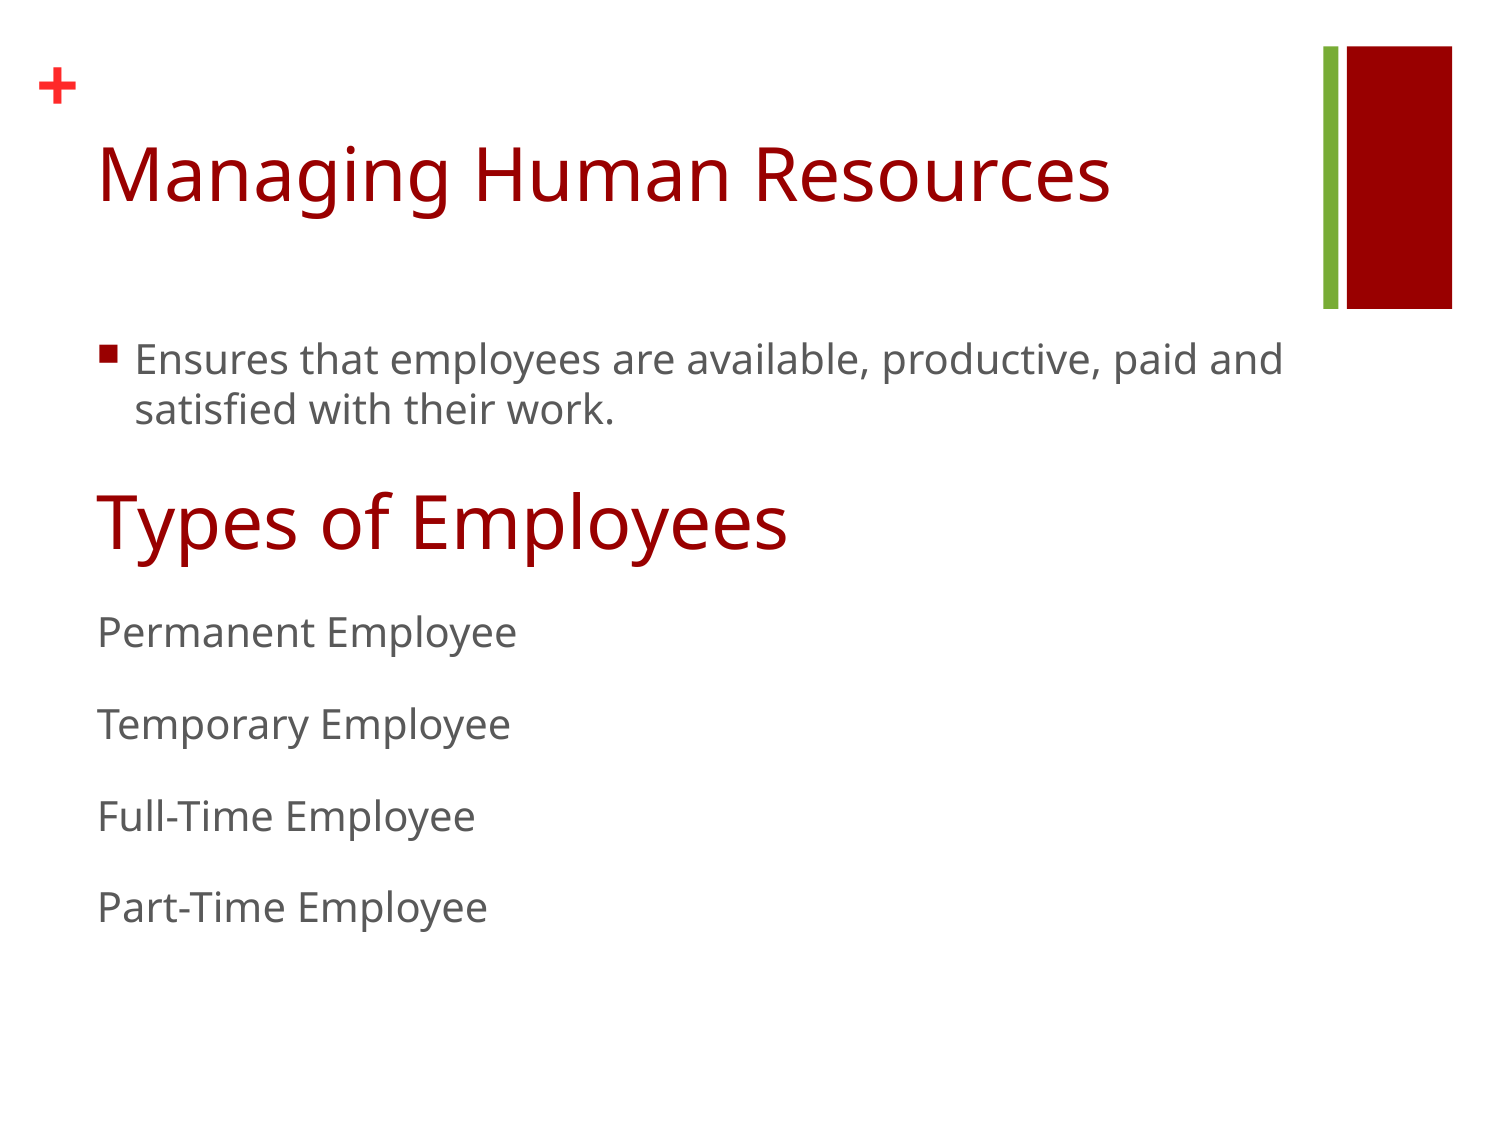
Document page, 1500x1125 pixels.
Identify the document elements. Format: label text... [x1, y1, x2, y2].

list Ensures that employees are available, productive, paid and satisfied with their work. Types of Employees Permanent Employee Temporary Employee Full-Time Employee Part-Time Employee [81, 324, 1322, 1005]
title Managing Human Resources [81, 79, 1322, 263]
